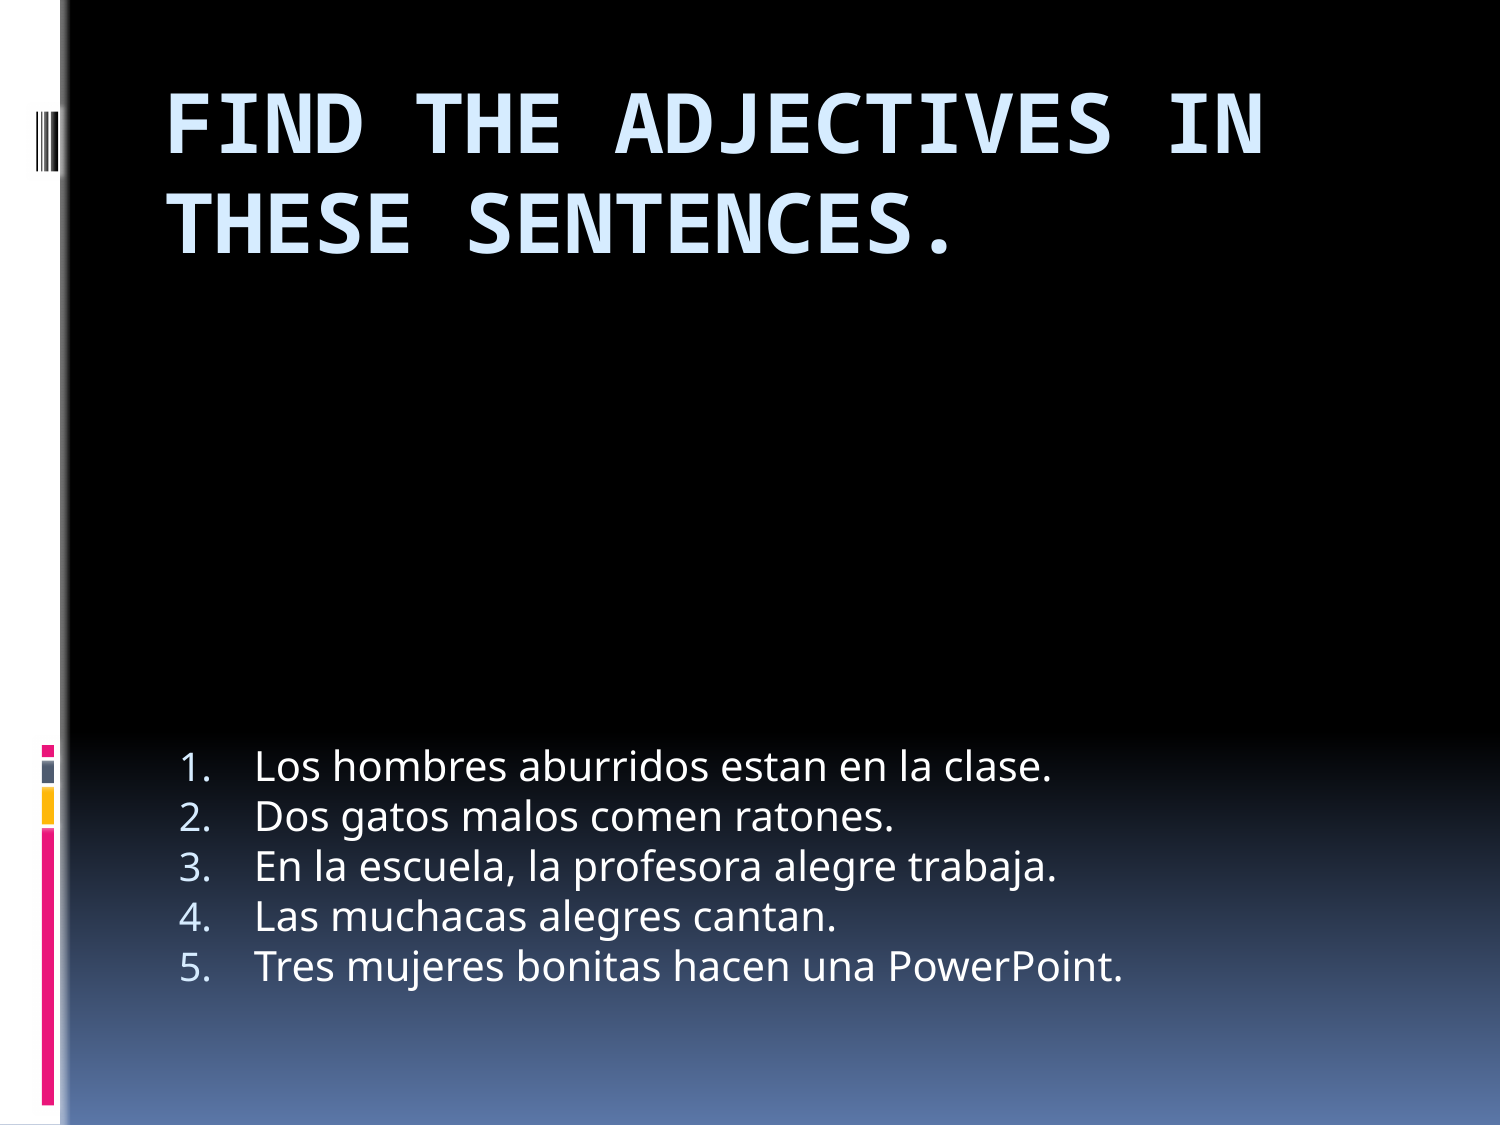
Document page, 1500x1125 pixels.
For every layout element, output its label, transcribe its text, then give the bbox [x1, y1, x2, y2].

title Find the adjectives in these sentences. [150, 62, 1425, 200]
subtitle Los hombres aburridos estan en la clase. Dos gatos malos comen ratones. En la escuela, la profesora alegre trabaja. Las muchacas alegres cantan. Tres mujeres bonitas hacen una PowerPoint. [162, 324, 1438, 998]
